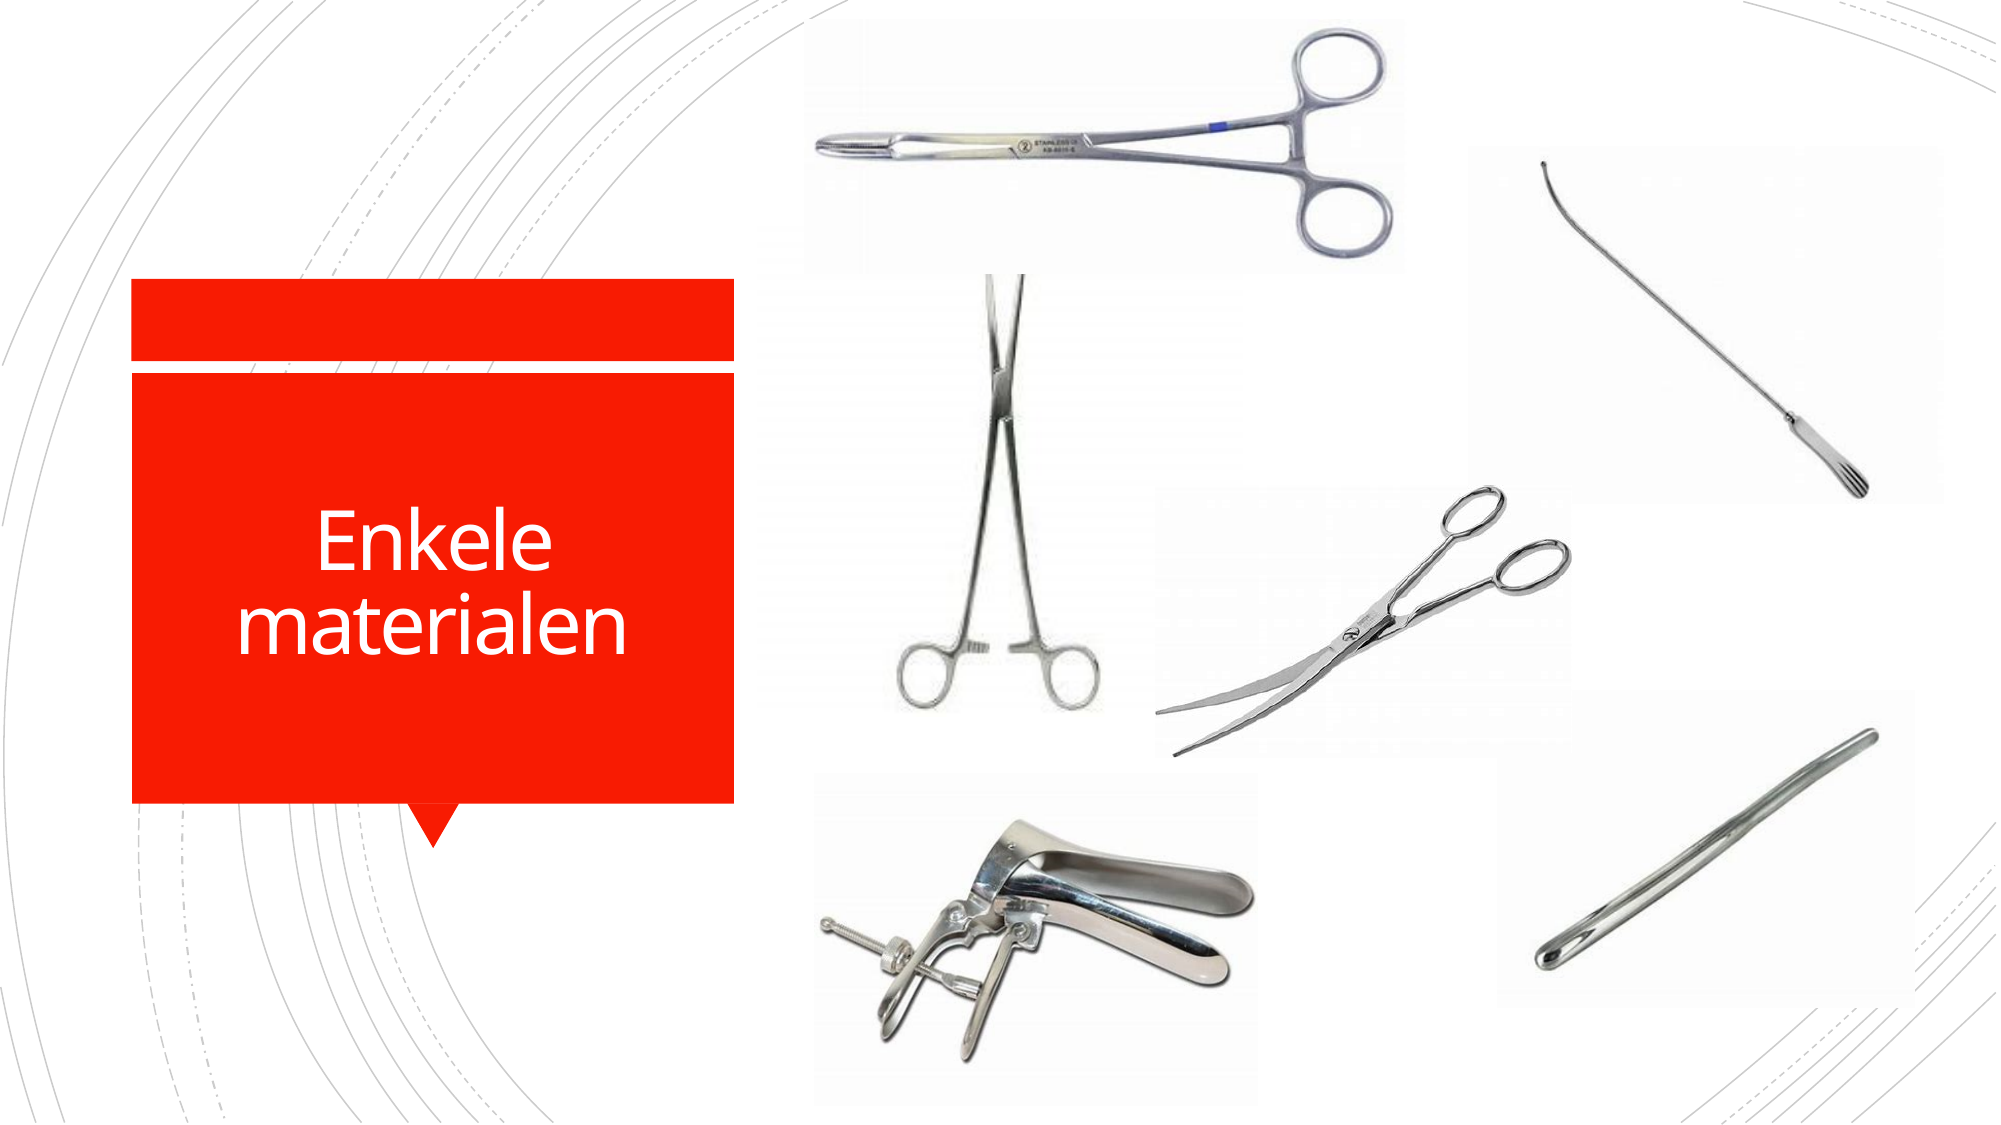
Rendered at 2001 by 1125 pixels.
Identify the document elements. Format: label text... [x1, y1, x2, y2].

picture [813, 773, 1258, 1107]
picture [756, 18, 1945, 1008]
title Enkele materialen [145, 385, 721, 789]
